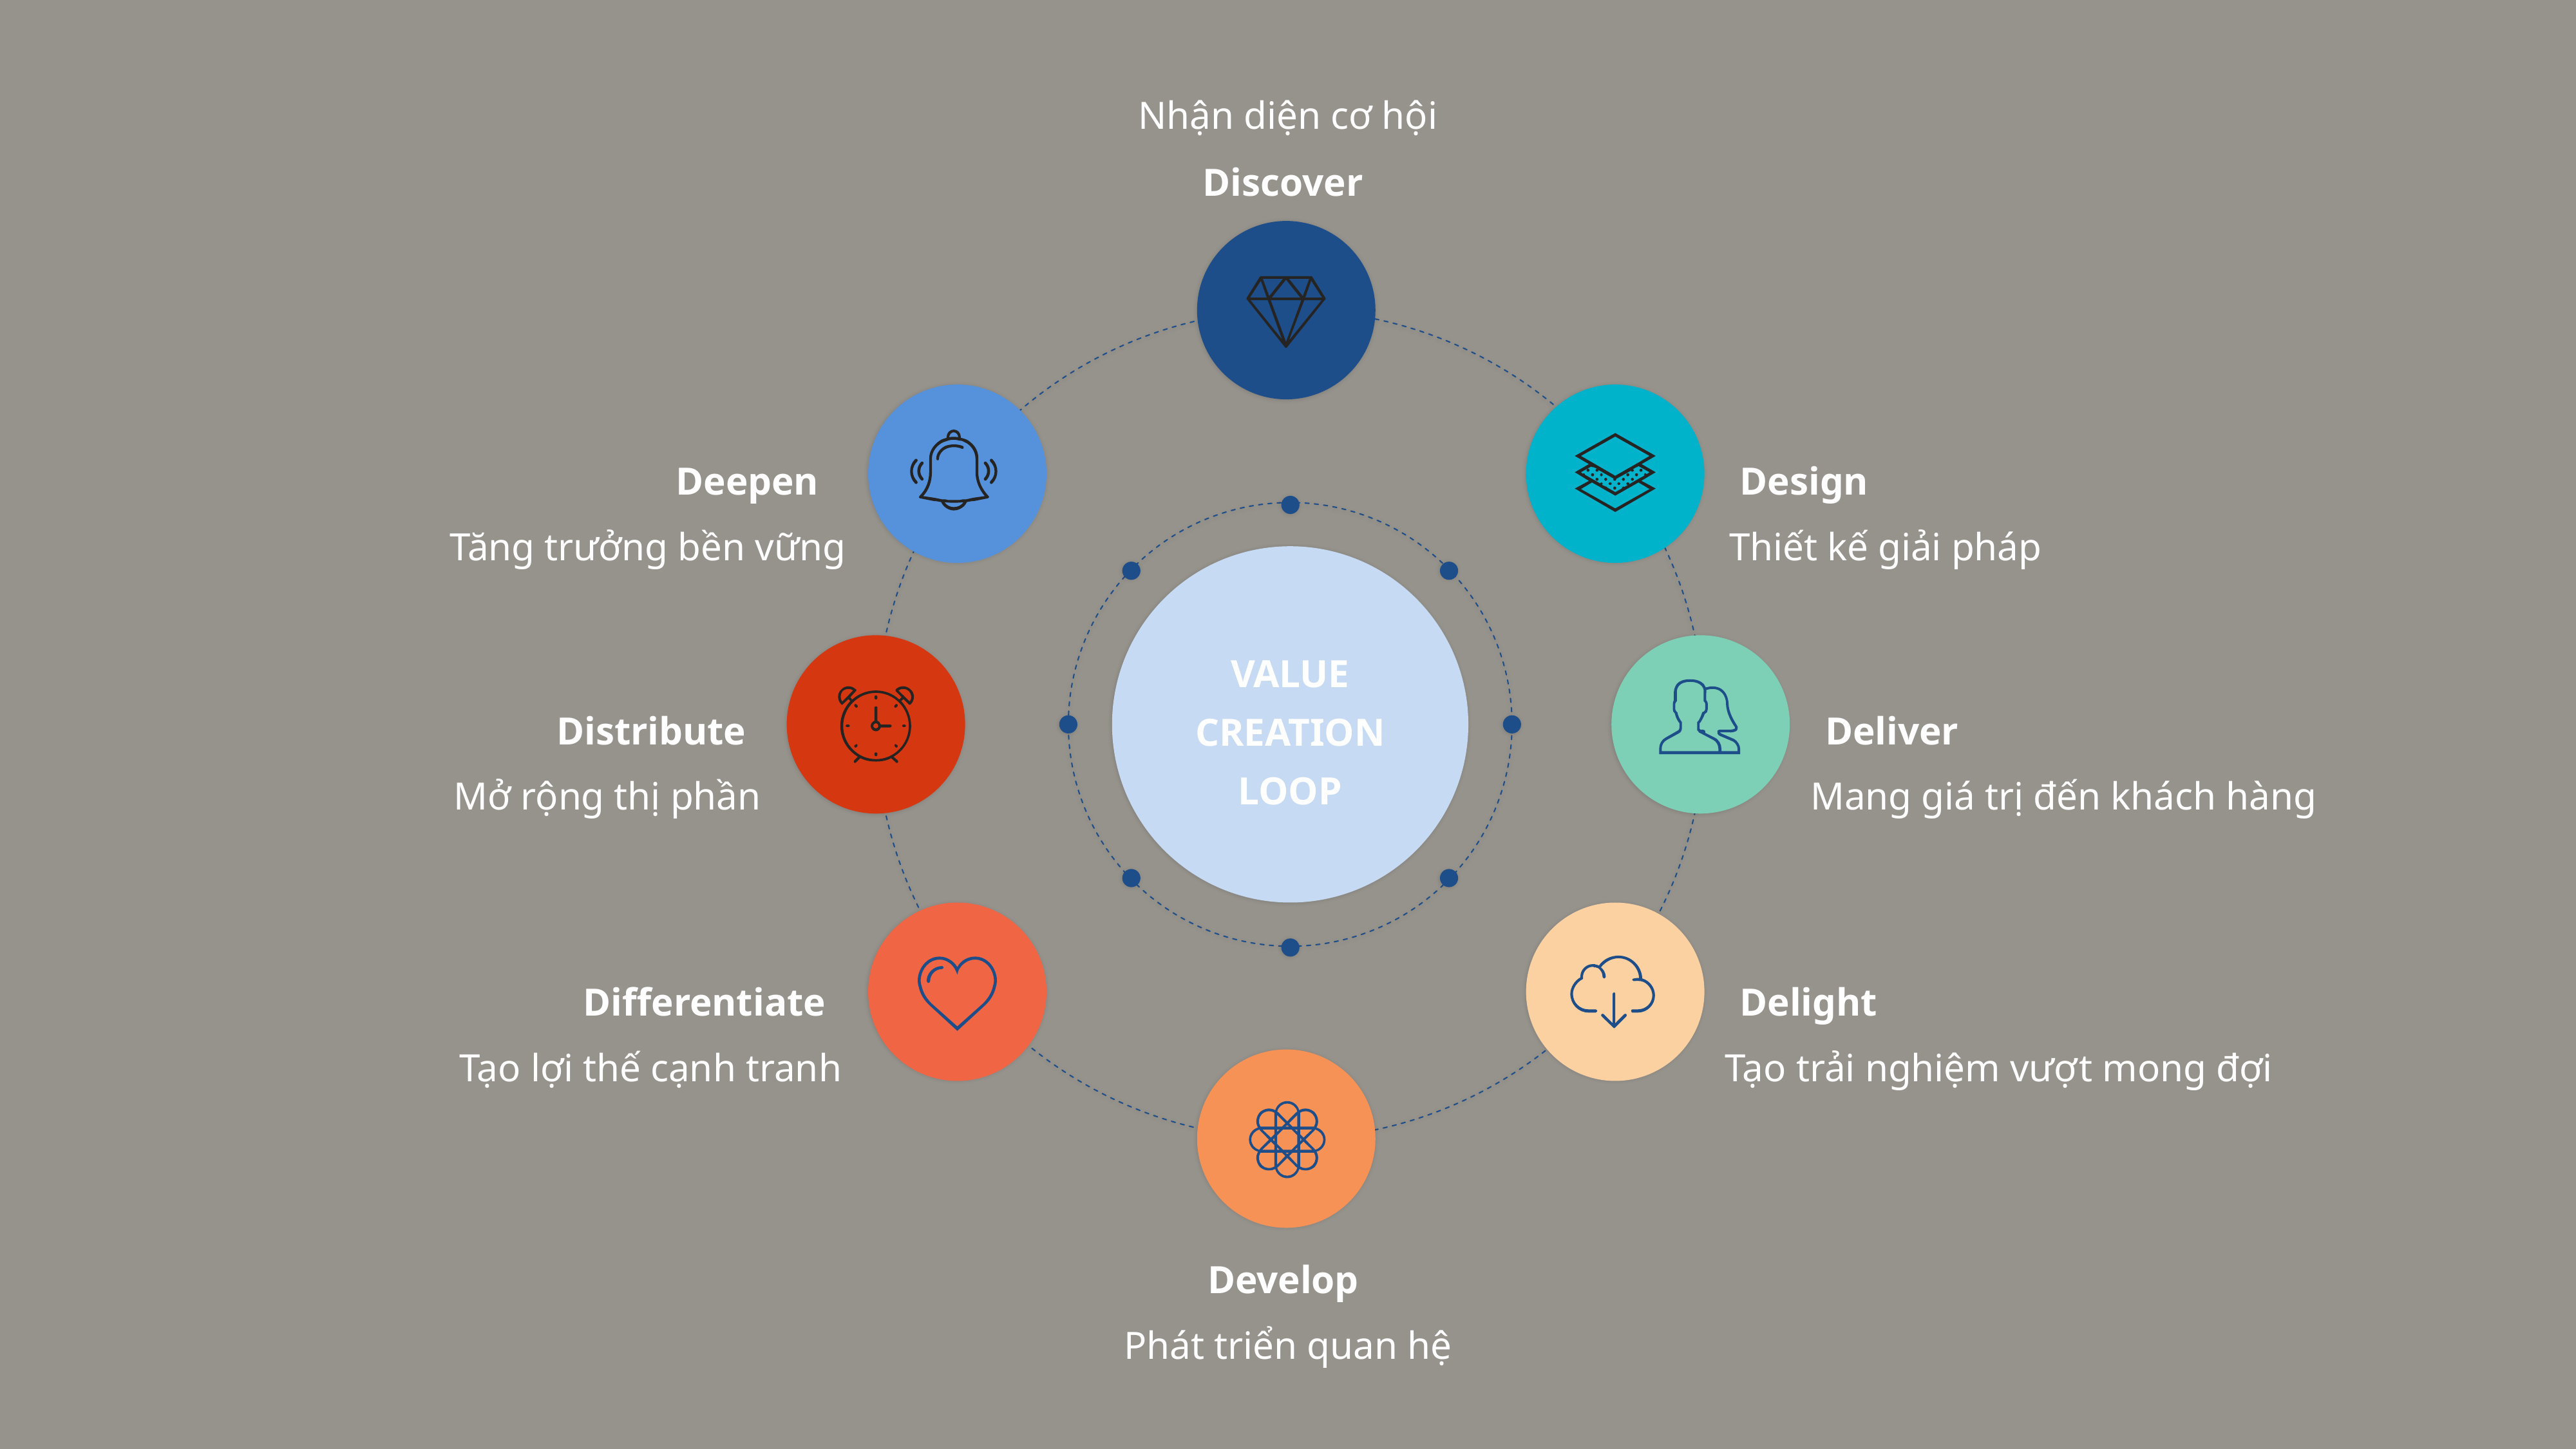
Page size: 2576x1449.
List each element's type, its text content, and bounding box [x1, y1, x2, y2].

text_box [910, 459, 918, 484]
text_box [1121, 868, 1141, 888]
text_box Design [1739, 436, 1879, 502]
text_box [1280, 938, 1300, 958]
text_box Thiết kế giải pháp [1729, 502, 2042, 576]
text_box [918, 956, 997, 1031]
text_box Phát triển quan hệ [1124, 1300, 1452, 1375]
text_box Discover [1202, 144, 1374, 211]
text_box Develop [1208, 1235, 1368, 1300]
text_box Nhận diện cơ hội [1138, 70, 1438, 144]
text_box [1502, 714, 1522, 734]
text_box [1196, 220, 1376, 401]
text_box [1121, 561, 1141, 581]
text_box [989, 459, 998, 484]
text_box [838, 686, 914, 763]
text_box [1249, 1101, 1326, 1179]
text_box Distribute [556, 685, 756, 751]
text_box [1570, 955, 1655, 1013]
text_box [1525, 384, 1705, 564]
text_box [1659, 679, 1741, 755]
text_box [886, 318, 1695, 1130]
text_box [867, 902, 1048, 1082]
text_box [786, 634, 966, 815]
text_box Deliver [1825, 685, 1969, 751]
text_box [867, 384, 1048, 564]
text_box Delight [1739, 957, 1888, 1022]
text_box Differentiate [583, 957, 836, 1022]
text_box [918, 429, 989, 511]
text_box Mở rộng thị phần [453, 751, 761, 826]
text_box [1058, 714, 1079, 734]
text_box [1439, 561, 1459, 581]
text_box [1246, 276, 1326, 348]
text_box [1280, 495, 1300, 515]
text_box [1575, 433, 1656, 513]
text_box [917, 461, 924, 481]
text_box Deepen [676, 436, 829, 502]
text_box Tạo lợi thế cạnh tranh [459, 1022, 842, 1097]
text_box [1601, 992, 1627, 1028]
text_box [1439, 868, 1459, 888]
text_box Tăng trưởng bền vững [450, 502, 846, 576]
text_box [1525, 902, 1705, 1082]
text_box [1611, 634, 1791, 815]
text_box [1196, 1048, 1376, 1229]
text_box [983, 461, 990, 481]
text_box Mang giá trị đến khách hàng [1810, 751, 2317, 826]
text_box Tạo trải nghiệm vượt mong đợi [1725, 1022, 2273, 1097]
